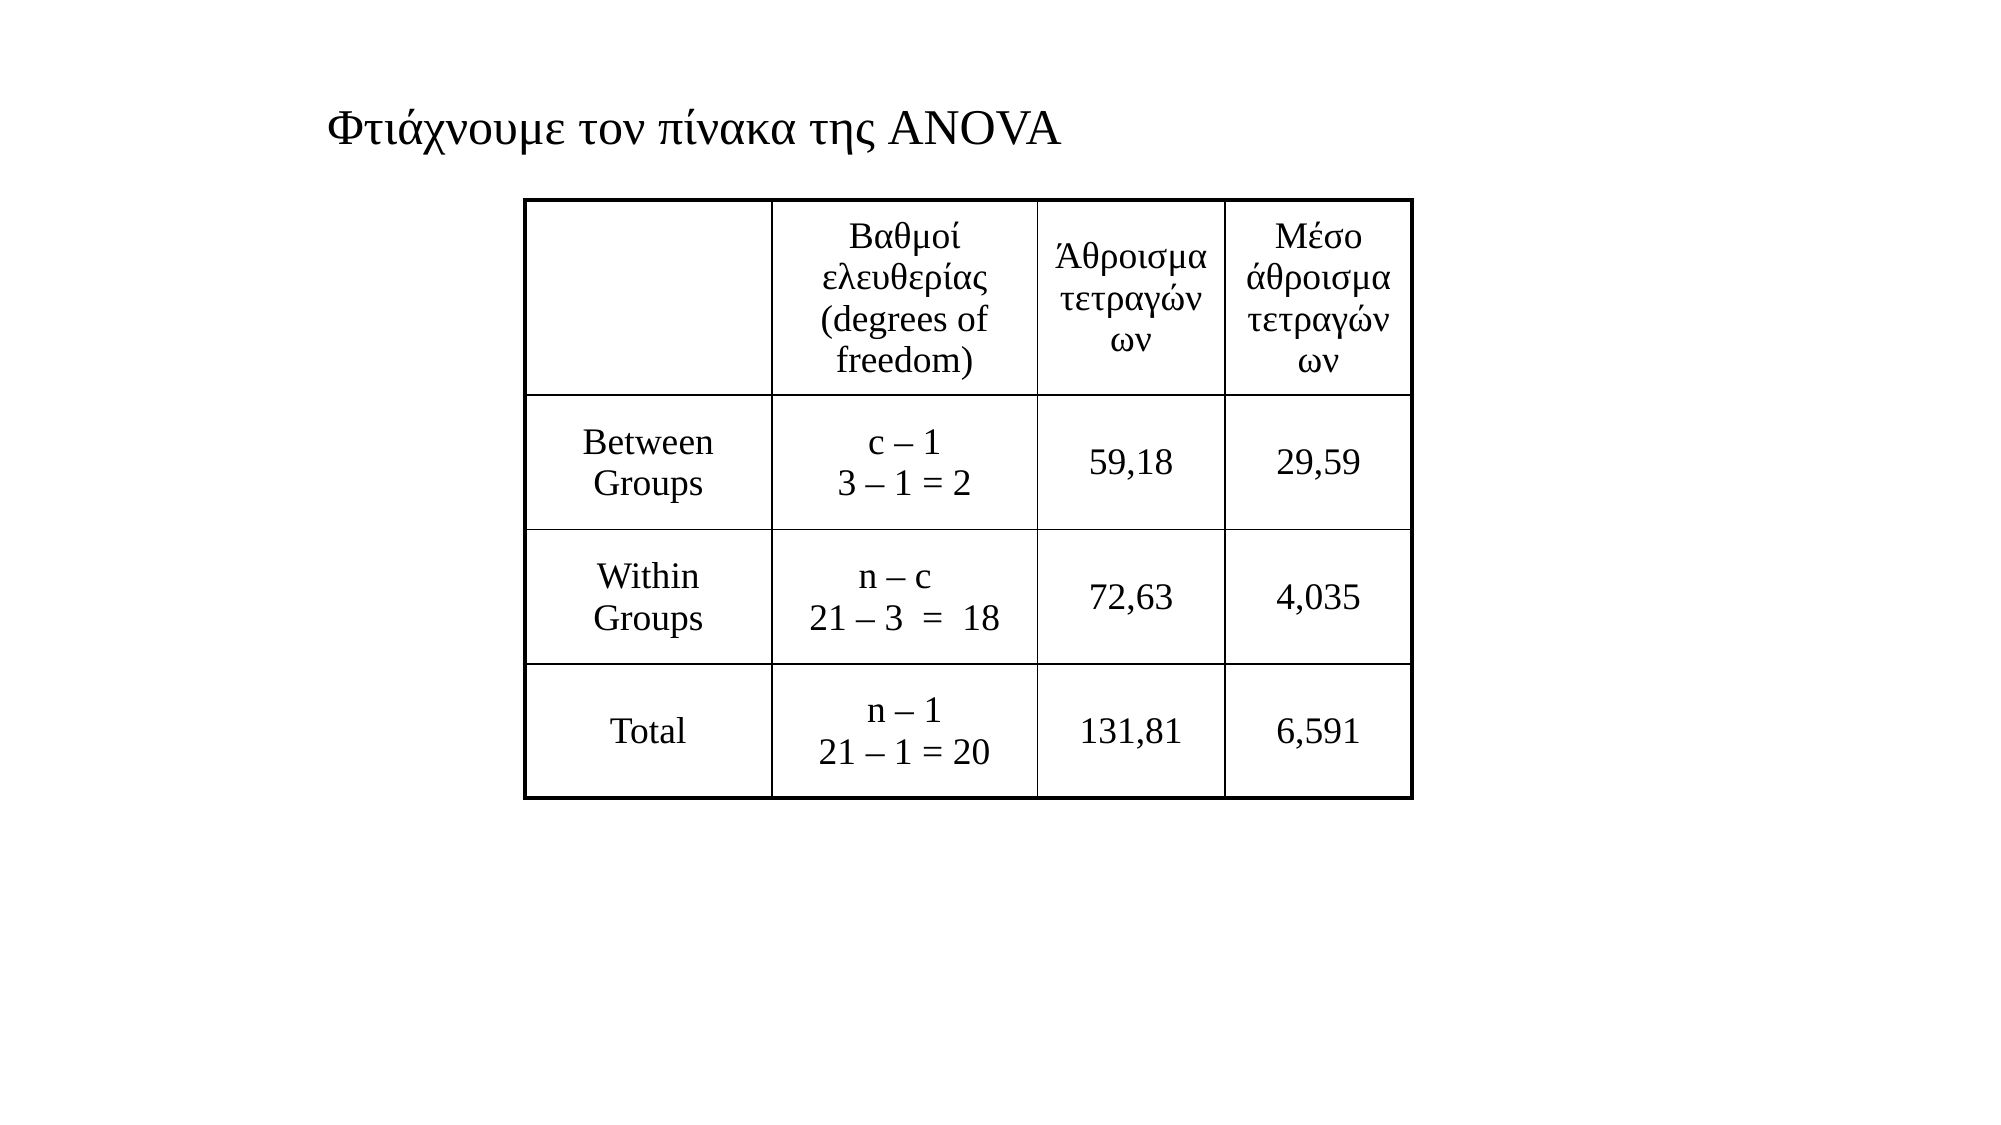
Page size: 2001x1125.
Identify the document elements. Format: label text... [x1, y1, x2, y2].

table_cell c – 1 3 – 1 = 2 [773, 396, 1037, 529]
table_cell 72,63 [1038, 530, 1224, 663]
table_header Άθροισμα τετραγώνων [1038, 202, 1224, 394]
table_cell n – 1 21 – 1 = 20 [773, 665, 1037, 796]
table_cell 6,591 [1226, 665, 1410, 796]
table_cell n – c 21 – 3 = 18 [773, 530, 1037, 663]
text_box Φτιάχνουμε τον πίνακα της ANOVA [312, 87, 1638, 163]
table_cell Between Groups [527, 396, 771, 529]
table_cell 131,81 [1038, 665, 1224, 796]
table_cell Within Groups [527, 530, 771, 663]
table_cell 4,035 [1226, 530, 1410, 663]
table_cell 59,18 [1038, 396, 1224, 529]
table_cell Total [527, 665, 771, 796]
table_header [527, 202, 771, 394]
table_cell 29,59 [1226, 396, 1410, 529]
table_header Βαθμοί ελευθερίας (degrees of freedom) [773, 202, 1037, 394]
table_header Μέσο άθροισμα τετραγώνων [1226, 202, 1410, 394]
